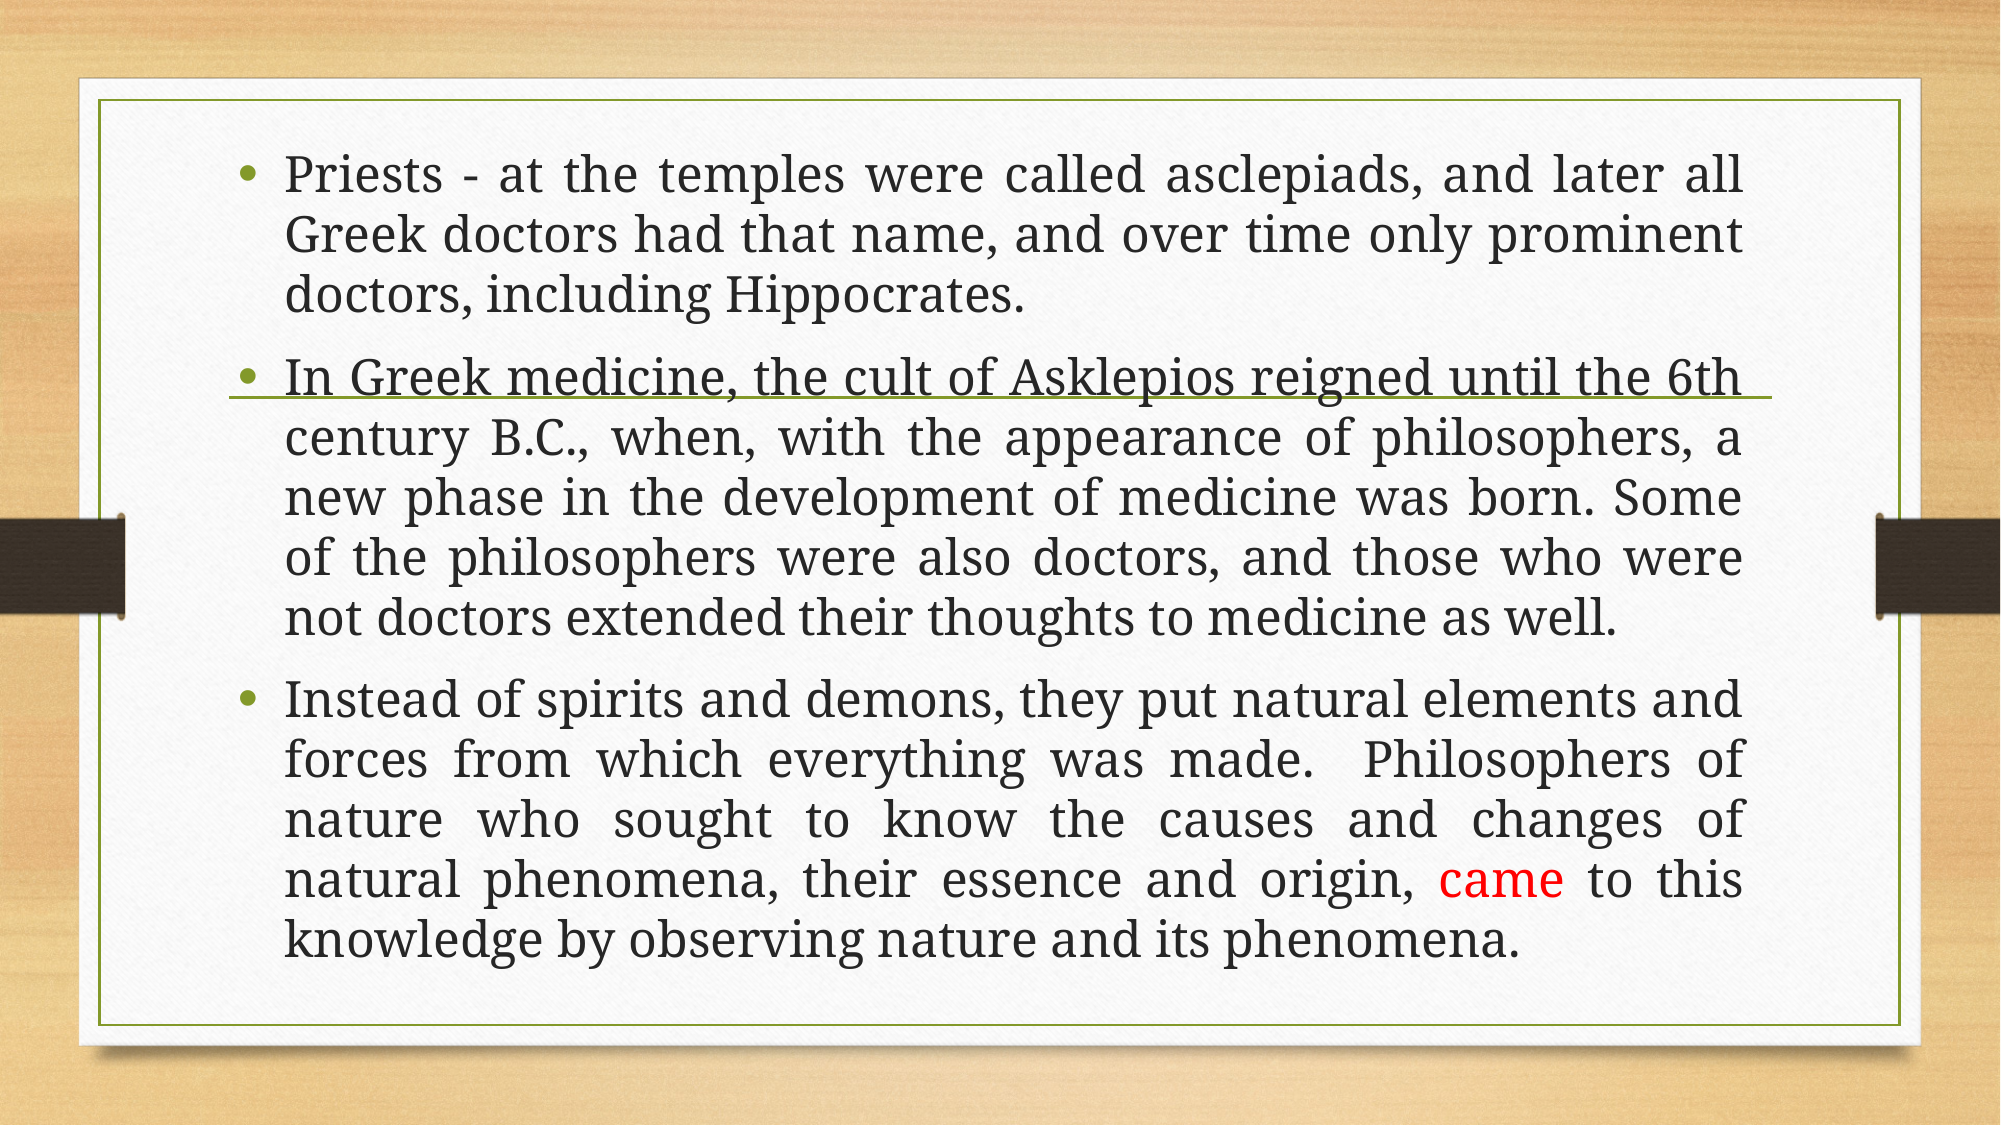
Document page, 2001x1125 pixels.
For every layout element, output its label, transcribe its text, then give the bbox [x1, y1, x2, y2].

picture [0, 0, 2001, 1125]
list Priests - at the temples were called asclepiads, and later all Greek doctors had that name, and over time only prominent doctors, including Hippocrates. In Greek medicine, the cult of Asklepios reigned until the 6th century B.C., when, with the appearance of philosophers, a new phase in the development of medicine was born. Some of the philosophers were also doctors, and those who were not doctors extended their thoughts to medicine as well. Instead of spirits and demons, they put natural elements and forces from which everything was made. Philosophers of nature who sought to know the causes and changes of natural phenomena, their essence and origin, came to this knowledge by observing nature and its phenomena. [222, 135, 1760, 993]
